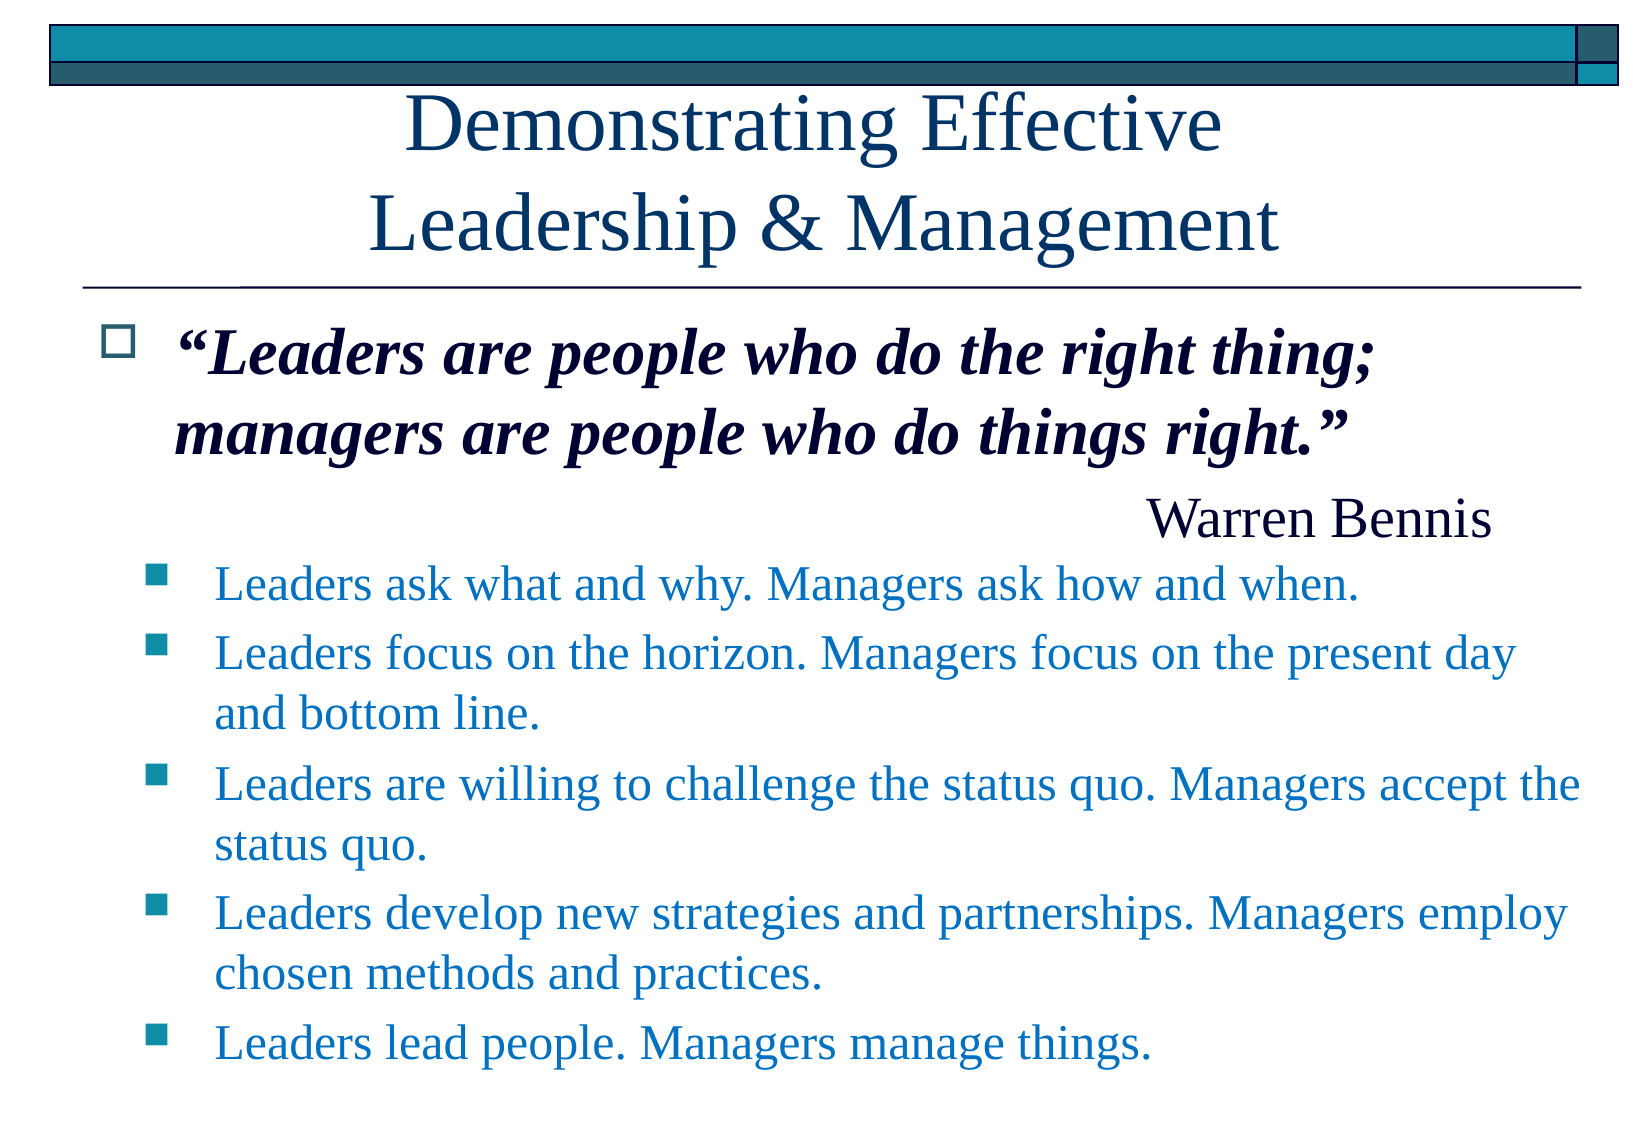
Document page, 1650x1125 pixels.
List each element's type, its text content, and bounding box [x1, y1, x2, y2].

title Demonstrating Effective Leadership & Management [82, 87, 1568, 276]
list “Leaders are people who do the right thing; managers are people who do things right.” Warren Bennis [82, 299, 1568, 542]
list Leaders ask what and why. Managers ask how and when. Leaders focus on the horizon. Managers focus on the present day and bottom line. Leaders are willing to challenge the status quo. Managers accept the status quo. Leaders develop new strategies and partnerships. Managers employ chosen methods and practices. Leaders lead people. Managers manage things. [50, 542, 1612, 1098]
